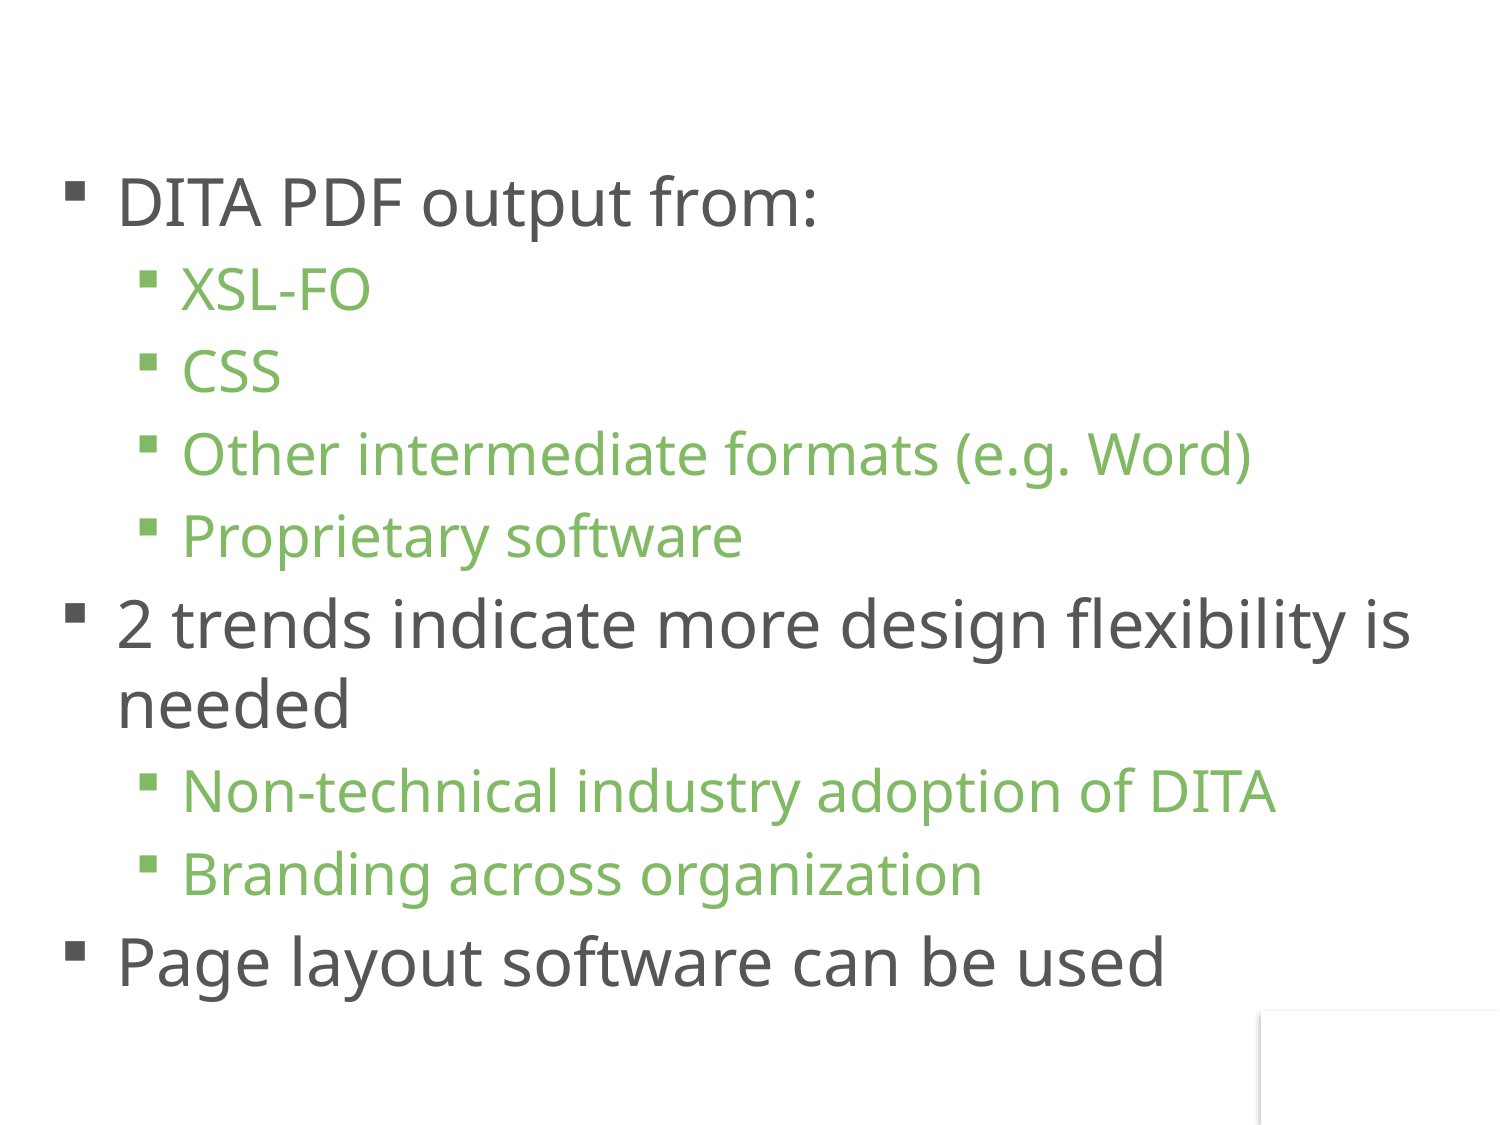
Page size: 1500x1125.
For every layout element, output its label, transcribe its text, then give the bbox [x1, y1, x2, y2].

list DITA PDF output from: XSL-FO CSS Other intermediate formats (e.g. Word) Proprietary software 2 trends indicate more design flexibility is needed Non-technical industry adoption of DITA Branding across organization Page layout software can be used [45, 152, 1455, 536]
